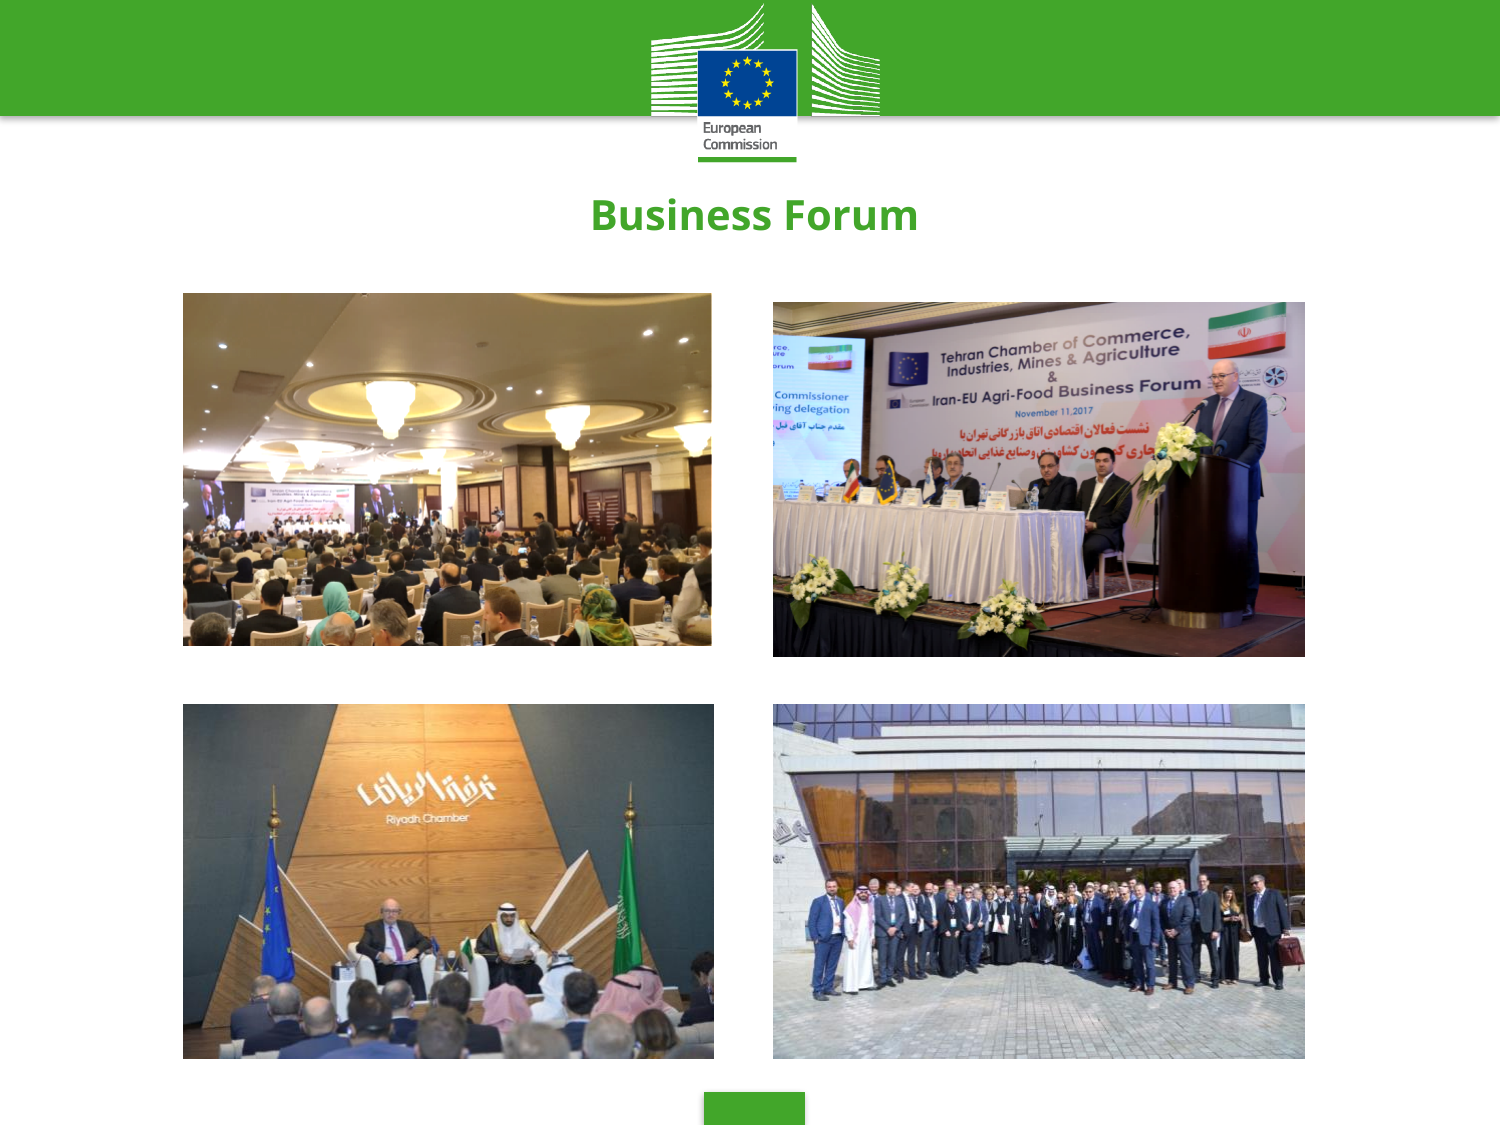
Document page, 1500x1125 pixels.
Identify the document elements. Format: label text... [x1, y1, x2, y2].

picture [773, 302, 1305, 658]
picture [182, 290, 713, 646]
title Business Forum [50, 172, 1459, 256]
picture [773, 703, 1305, 1059]
picture [614, 3, 880, 172]
picture [182, 703, 714, 1059]
